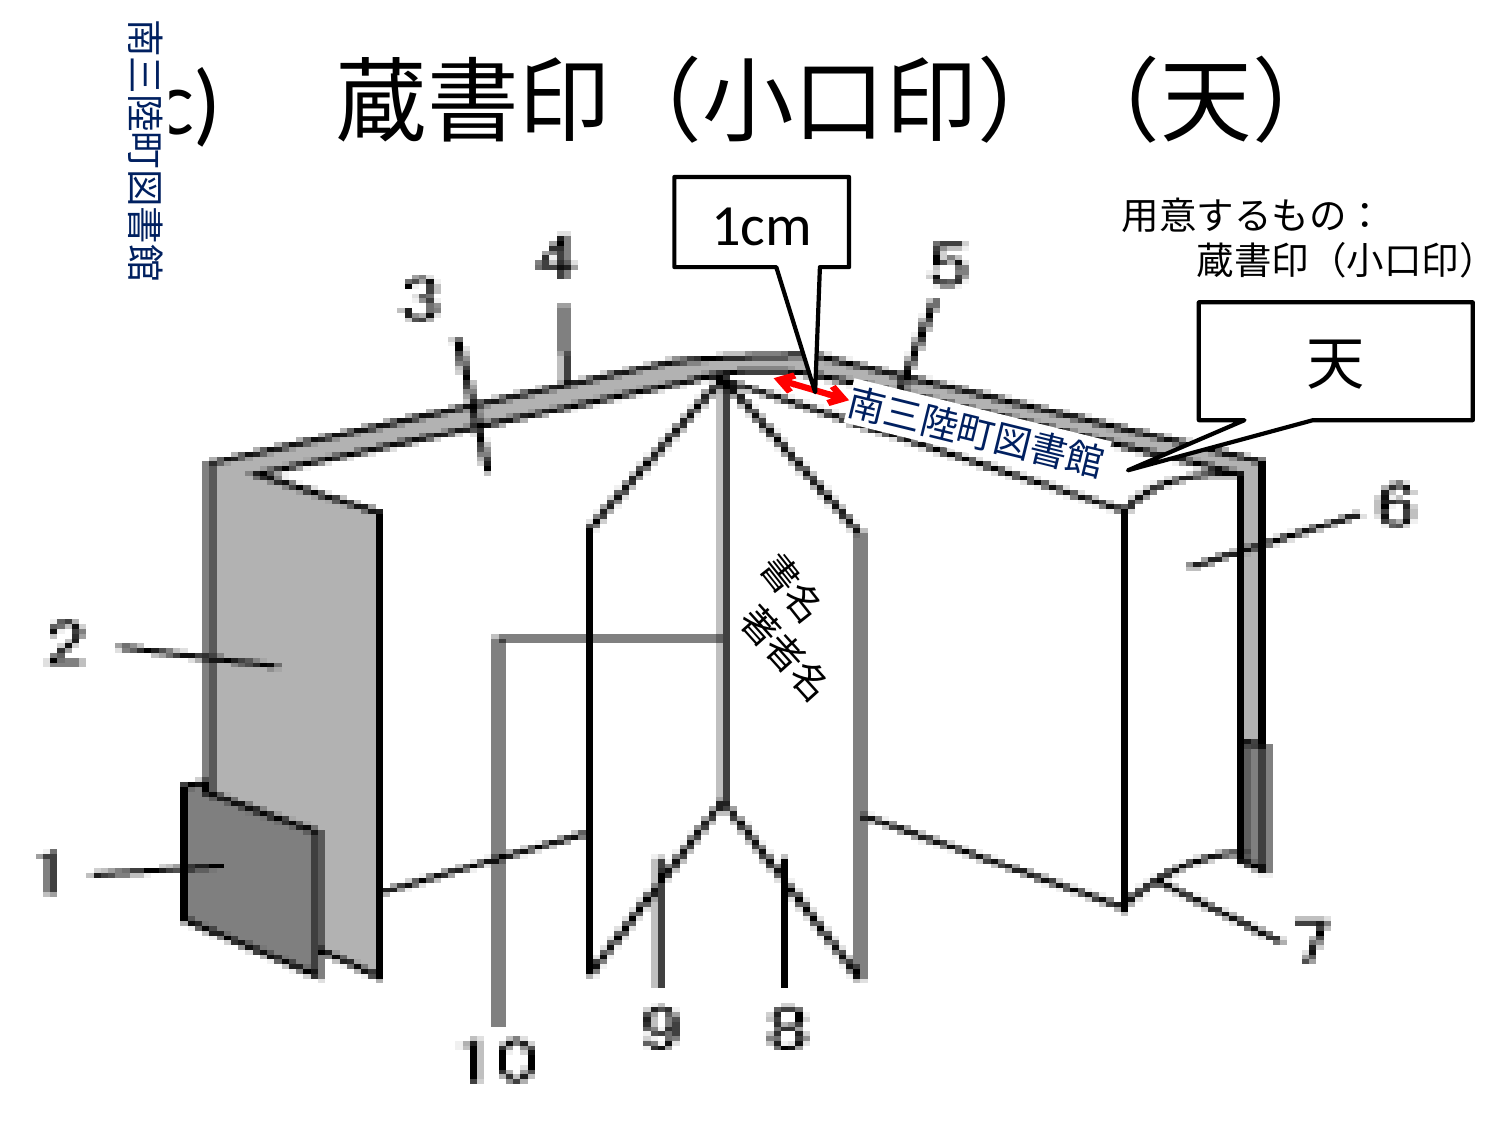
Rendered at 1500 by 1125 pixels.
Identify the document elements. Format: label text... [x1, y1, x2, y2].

text_box 天 [1450, 300, 1475, 423]
text_box 1cm [672, 174, 852, 182]
picture [0, 184, 1448, 1125]
text_box 南三陸町図書館 [123, 19, 170, 182]
title c) 蔵書印（小口印）（天） [75, 4, 1425, 182]
text_box 用意するもの： 蔵書印（小口印） [1448, 184, 1500, 290]
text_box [773, 377, 850, 401]
